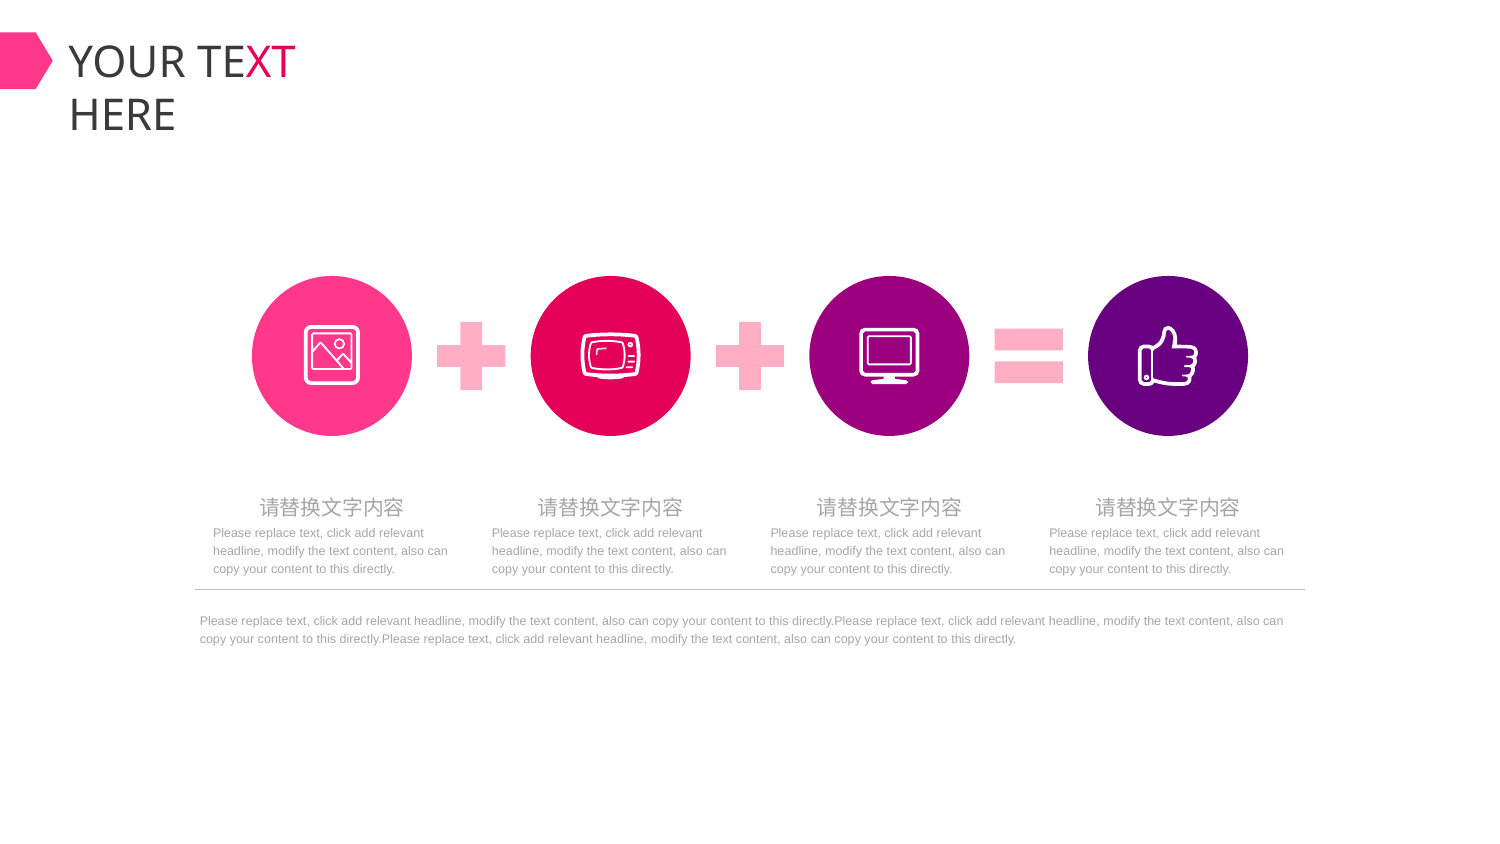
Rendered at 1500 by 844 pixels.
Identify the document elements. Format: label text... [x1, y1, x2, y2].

text_box YOUR TEXT HERE [57, 28, 389, 145]
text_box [213, 489, 451, 577]
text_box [251, 275, 1248, 436]
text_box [1049, 489, 1287, 577]
text_box Please replace text, click add relevant headline, modify the text content, also can copy your content to this directly.Please replace text, click add relevant headline, modify the text content, also can copy your content to this directly.Please replace text, click add relevant headline, modify the text content, also can copy your content to this directly. [199, 610, 1301, 647]
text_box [770, 489, 1008, 577]
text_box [491, 489, 730, 577]
